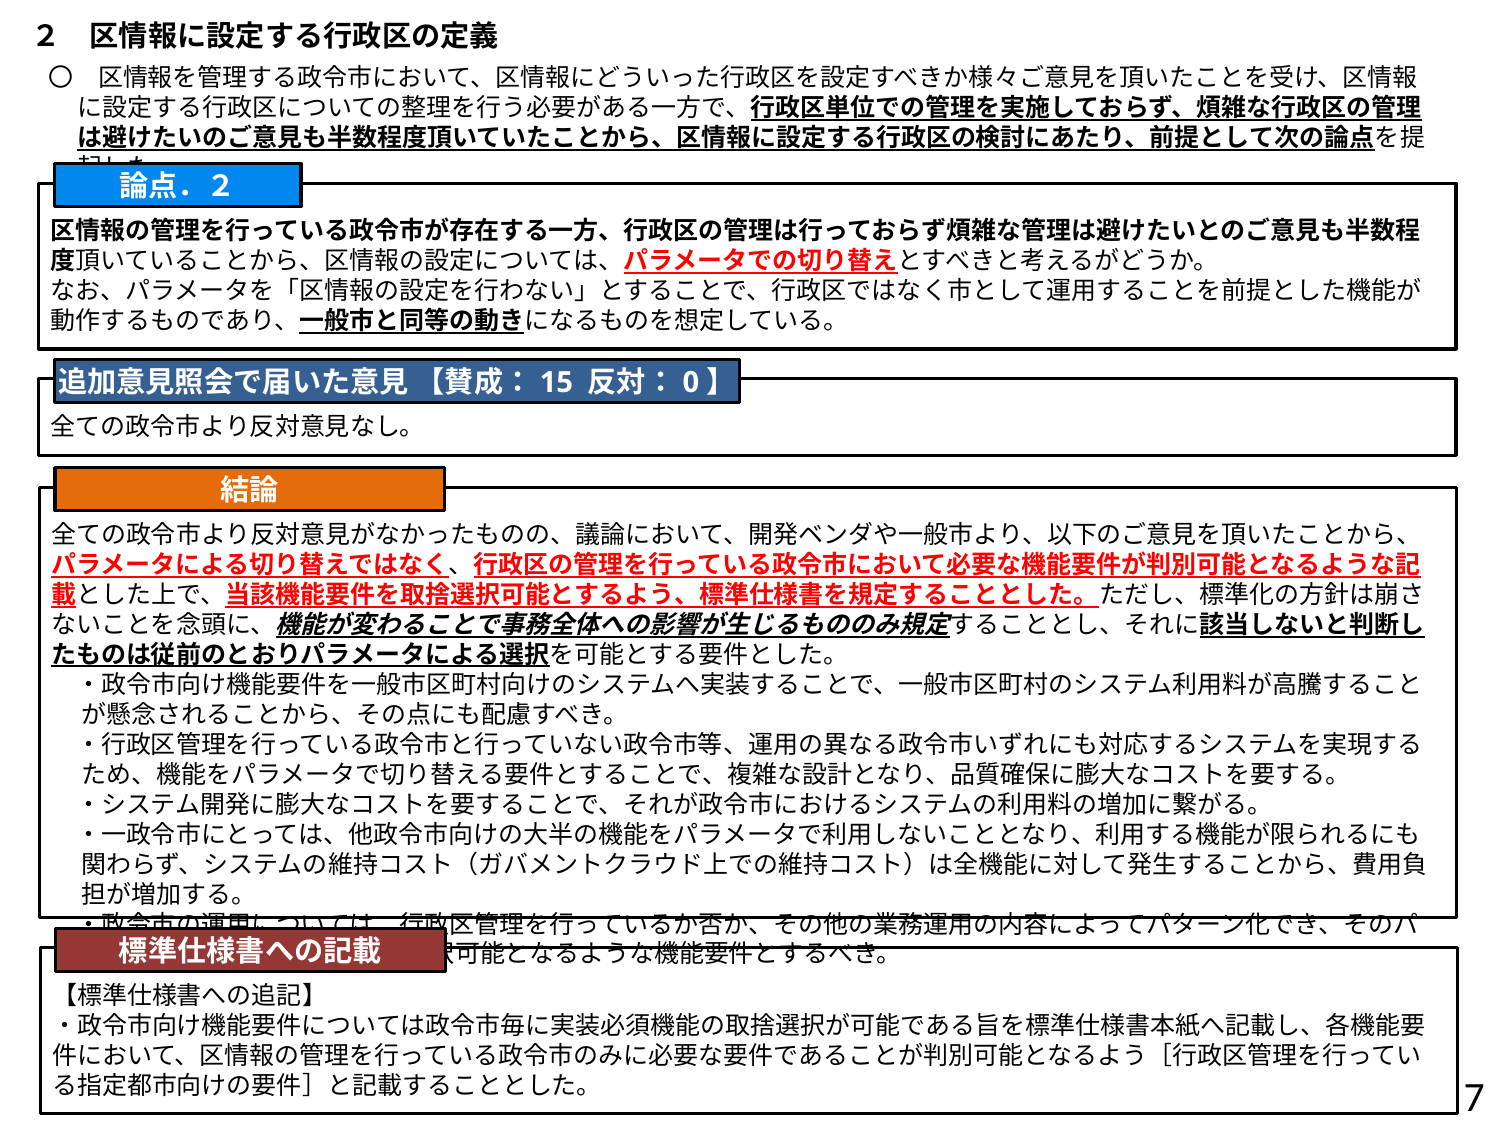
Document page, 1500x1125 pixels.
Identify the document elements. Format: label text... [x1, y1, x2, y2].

text_box 論点．２ [52, 162, 303, 209]
text_box 全ての政令市より反対意見がなかったものの、議論において、開発ベンダや一般市より、以下のご意見を頂いたことから、パラメータによる切り替えではなく、行政区の管理を行っている政令市において必要な機能要件が判別可能となるような記載とした上で、当該機能要件を取捨選択可能とするよう、標準仕様書を規定することとした。ただし、標準化の方針は崩さないことを念頭に、機能が変わることで事務全体への影響が生じるもののみ規定することとし、それに該当しないと判断したものは従前のとおりパラメータによる選択を可能とする要件とした。 ・政令市向け機能要件を一般市区町村向けのシステムへ実装することで、一般市区町村のシステム利用料が高騰することが懸念されることから、その点にも配慮すべき。 ・行政区管理を行っている政令市と行っていない政令市等、運用の異なる政令市いずれにも対応するシステムを実現するため、機能をパラメータで切り替える要件とすることで、複雑な設計となり、品質確保に膨大なコストを要する。 ・システム開発に膨大なコストを要することで、それが政令市におけるシステムの利用料の増加に繋がる。 ・一政令市にとっては、他政令市向けの大半の機能をパラメータで利用しないこととなり、利用する機能が限られるにも関わらず、システムの維持コスト（ガバメントクラウド上での維持コスト）は全機能に対して発生することから、費用負担が増加する。 ・政令市の運用については、行政区管理を行っているか否か、その他の業務運用の内容によってパターン化でき、そのパターン毎に必要な機能を取捨選択可能となるような機能要件とするべき。 [39, 487, 1457, 918]
text_box 区情報の管理を行っている政令市が存在する一方、行政区の管理は行っておらず煩雑な管理は避けたいとのご意見も半数程度頂いていることから、区情報の設定については、パラメータでの切り替えとすべきと考えるがどうか。 なお、パラメータを「区情報の設定を行わない」とすることで、行政区ではなく市として運用することを前提とした機能が動作するものであり、一般市と同等の動きになるものを想定している。 [38, 183, 1457, 349]
text_box 【標準仕様書への追記】 ・政令市向け機能要件については政令市毎に実装必須機能の取捨選択が可能である旨を標準仕様書本紙へ記載し、各機能要件において、区情報の管理を行っている政令市のみに必要な要件であることが判別可能となるよう［行政区管理を行っている指定都市向けの要件］と記載することとした。 [40, 947, 1458, 1114]
text_box 〇 区情報を管理する政令市において、区情報にどういった行政区を設定すべきか様々ご意見を頂いたことを受け、区情報に設定する行政区についての整理を行う必要がある一方で、行政区単位での管理を実施しておらず、煩雑な行政区の管理は避けたいのご意見も半数程度頂いていたことから、区情報に設定する行政区の検討にあたり、前提として次の論点を提起した。 [33, 54, 1457, 219]
text_box 全ての政令市より反対意見なし。 [38, 378, 1457, 456]
text_box ２ 区情報に設定する行政区の定義 [16, 2, 1440, 49]
text_box 追加意見照会で届いた意見 【賛成：15 反対：0】 [52, 357, 741, 404]
text_box 標準仕様書への記載 [54, 926, 448, 973]
slide_number 6 [1149, 1065, 1500, 1125]
text_box 結論 [53, 466, 447, 513]
